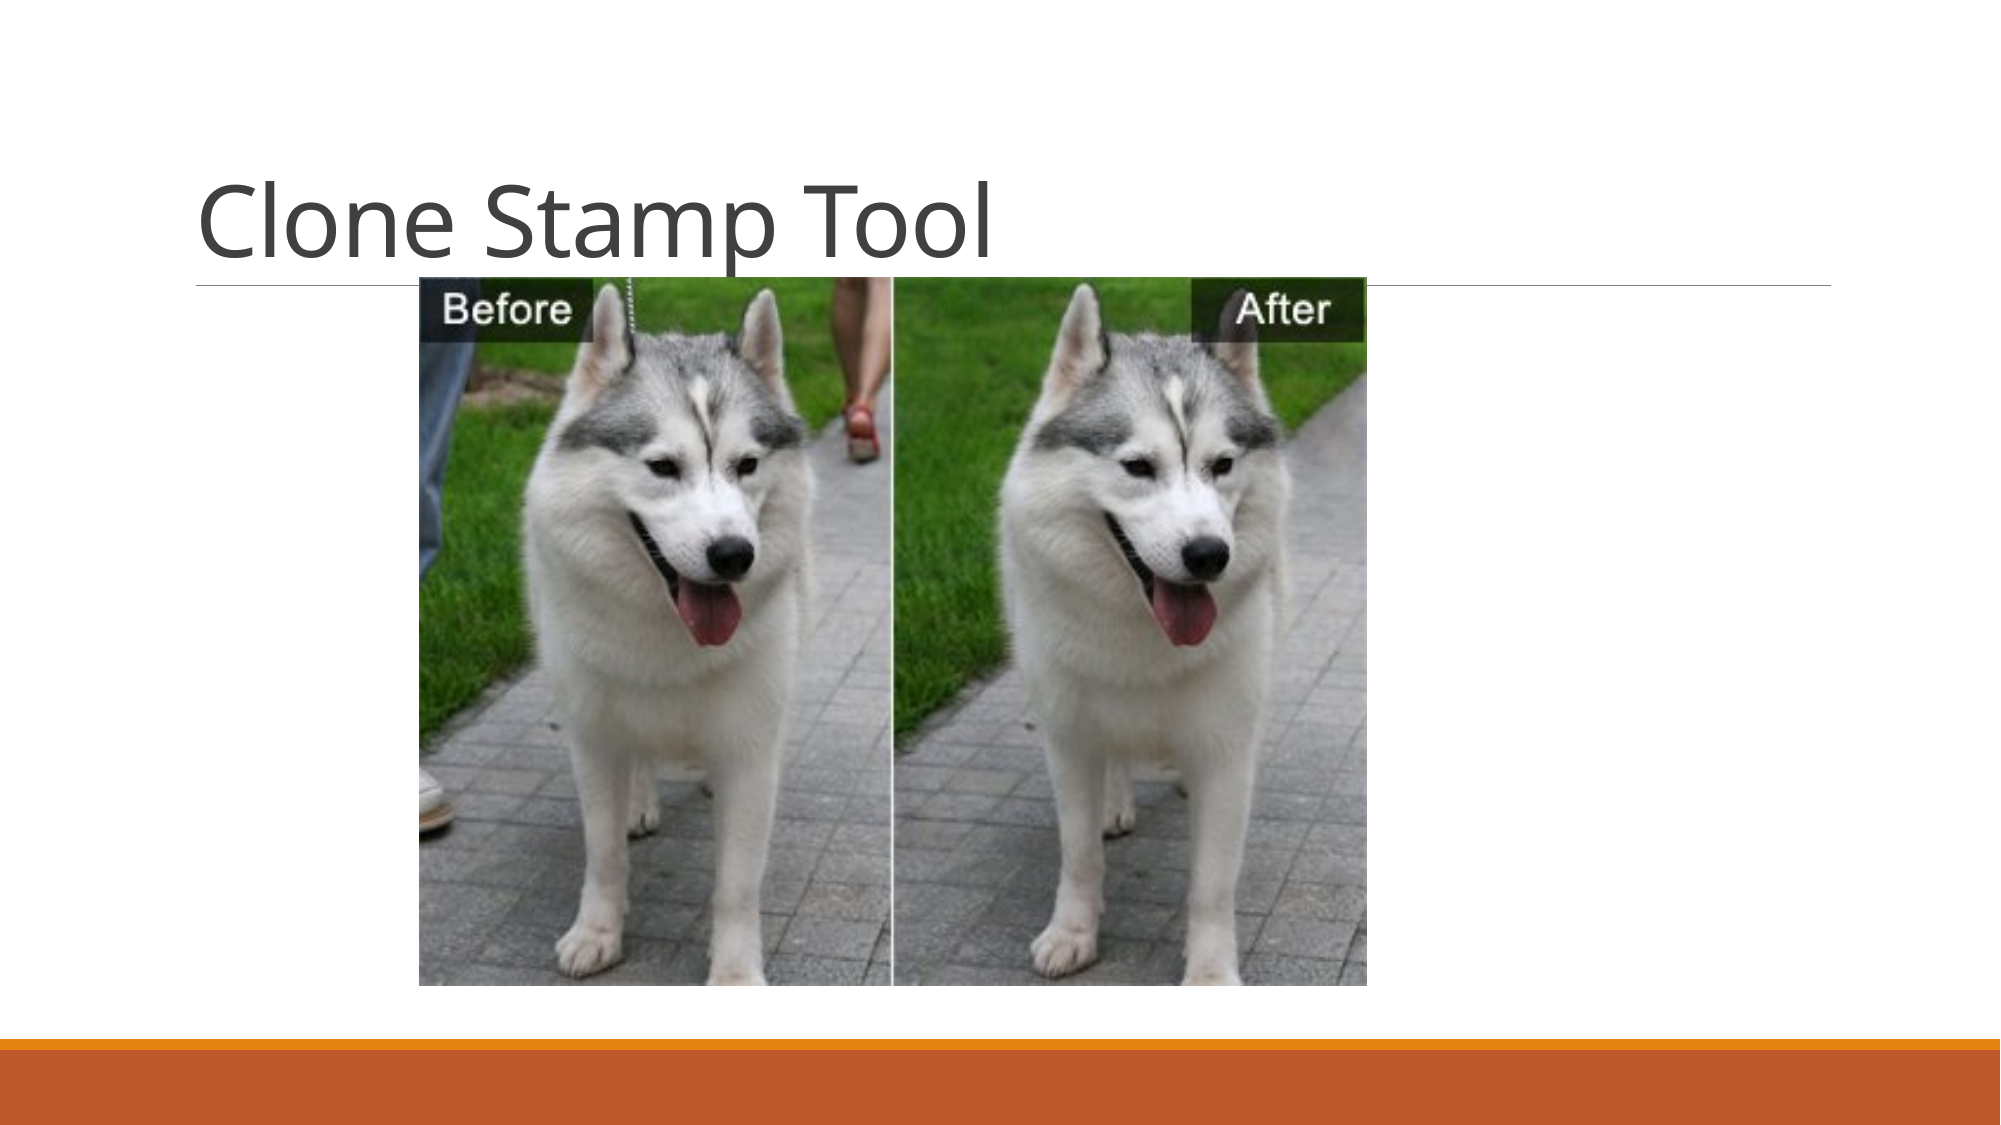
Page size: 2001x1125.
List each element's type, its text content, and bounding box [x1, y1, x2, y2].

title Clone Stamp Tool [180, 47, 1830, 285]
picture [418, 276, 1368, 987]
